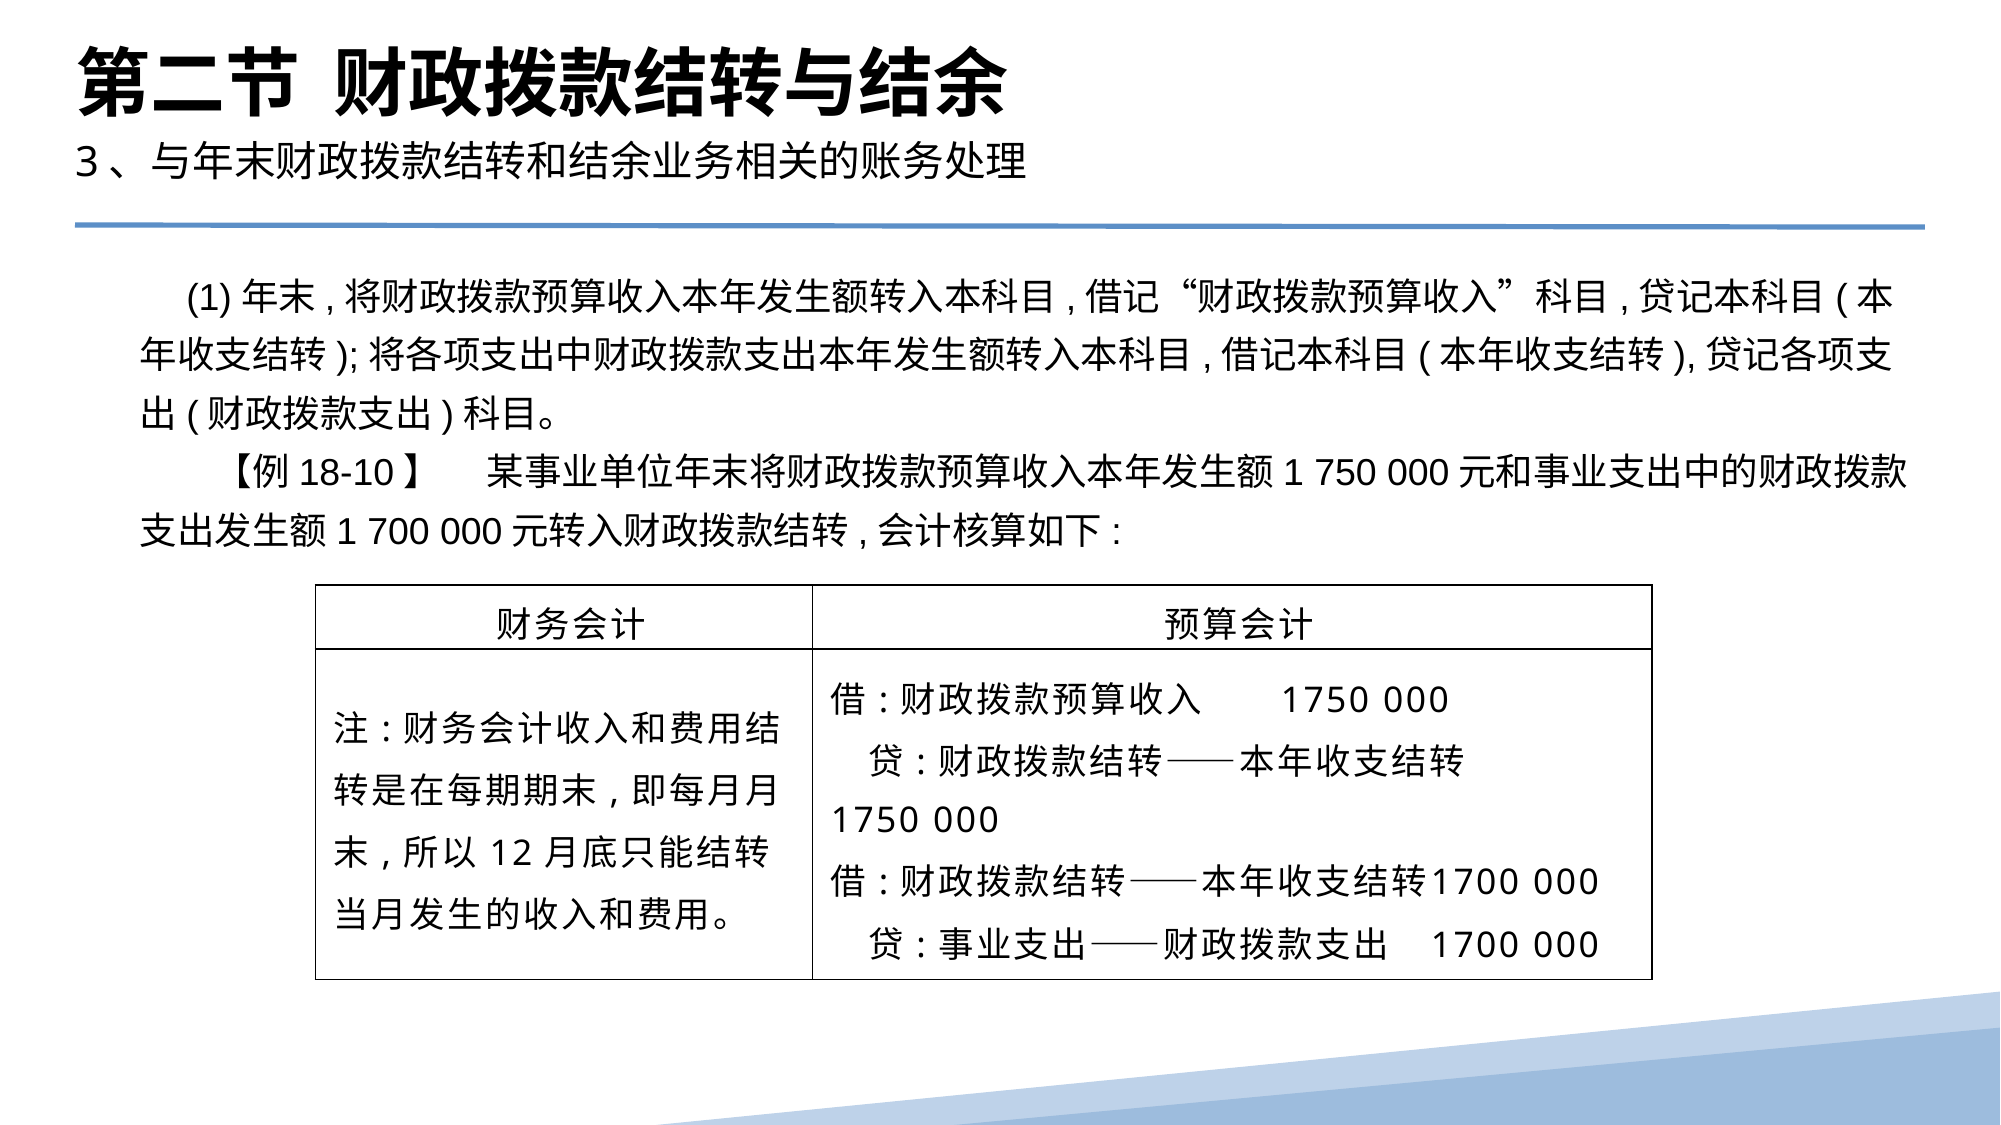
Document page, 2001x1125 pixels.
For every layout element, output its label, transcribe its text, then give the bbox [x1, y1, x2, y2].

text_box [656, 991, 2000, 1125]
text_box (1)年末,将财政拨款预算收入本年发生额转入本科目,借记“财政拨款预算收入”科目,贷记本科目(本年收支结转);将各项支出中财政拨款支出本年发生额转入本科目,借记本科目(本年收支结转),贷记各项支出(财政拨款支出)科目。 【例18-10】 某事业单位年末将财政拨款预算收入本年发生额1 750 000元和事业支出中的财政拨款支出发生额1 700 000元转入财政拨款结转,会计核算如下: [124, 252, 1926, 538]
text_box 第二节 财政拨款结转与结余 [75, 24, 1925, 124]
table_cell 借:财政拨款预算收入 1750 000 贷:财政拨款结转——本年收支结转 1750 000 借:财政拨款结转——本年收支结转 1700 000 贷:事业支出——财政拨款支出 1700 000 [813, 650, 1651, 979]
table_header 财务会计 [316, 586, 812, 648]
table_cell 注:财务会计收入和费用结转是在每期期末,即每月月末,所以12月底只能结转当月发生的收入和费用。 [316, 650, 812, 979]
text_box 3、与年末财政拨款结转和结余业务相关的账务处理 [75, 124, 1925, 200]
table_header 预算会计 [813, 586, 1651, 648]
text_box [74, 224, 1925, 228]
